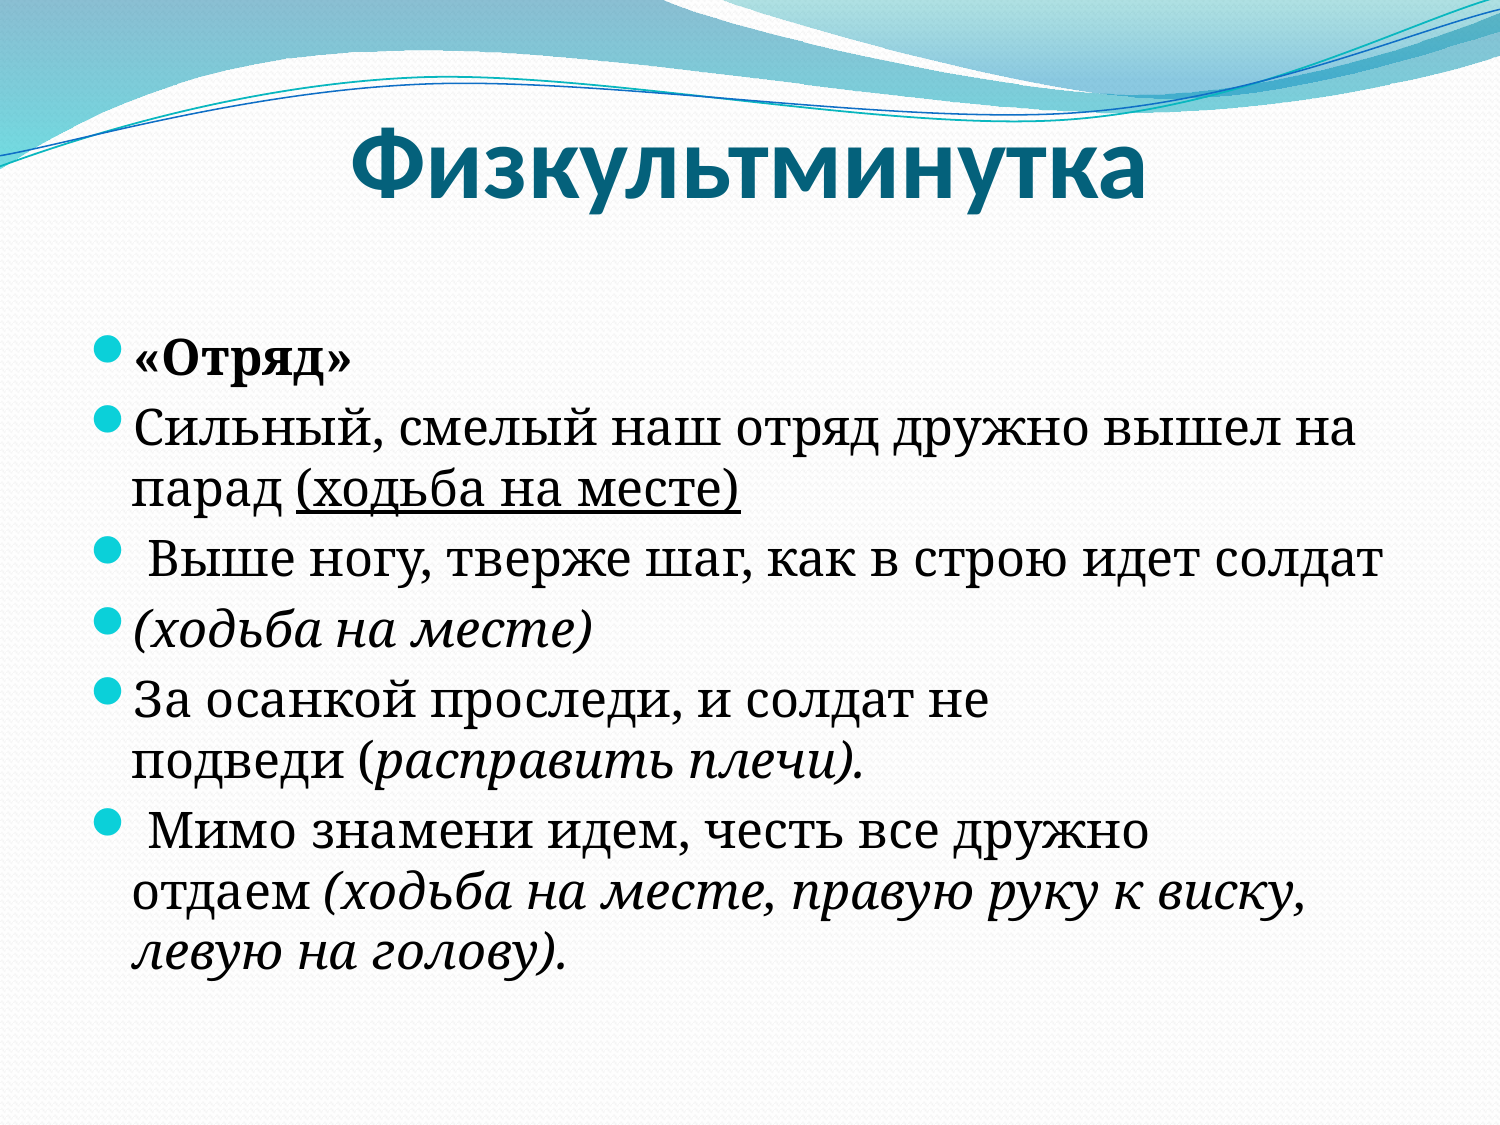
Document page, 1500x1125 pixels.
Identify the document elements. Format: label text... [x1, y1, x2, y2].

list «Отряд» Сильный, смелый наш отряд дружно вышел на парад (ходьба на месте) Выше ногу, тверже шаг, как в строю идет солдат (ходьба на месте) За осанкой проследи, и солдат не подведи (расправить плечи). Мимо знамени идем, честь все дружно отдаем (ходьба на месте, правую руку к виску, левую на голову). [75, 317, 1425, 1038]
title Физкультминутка [75, 78, 1425, 220]
